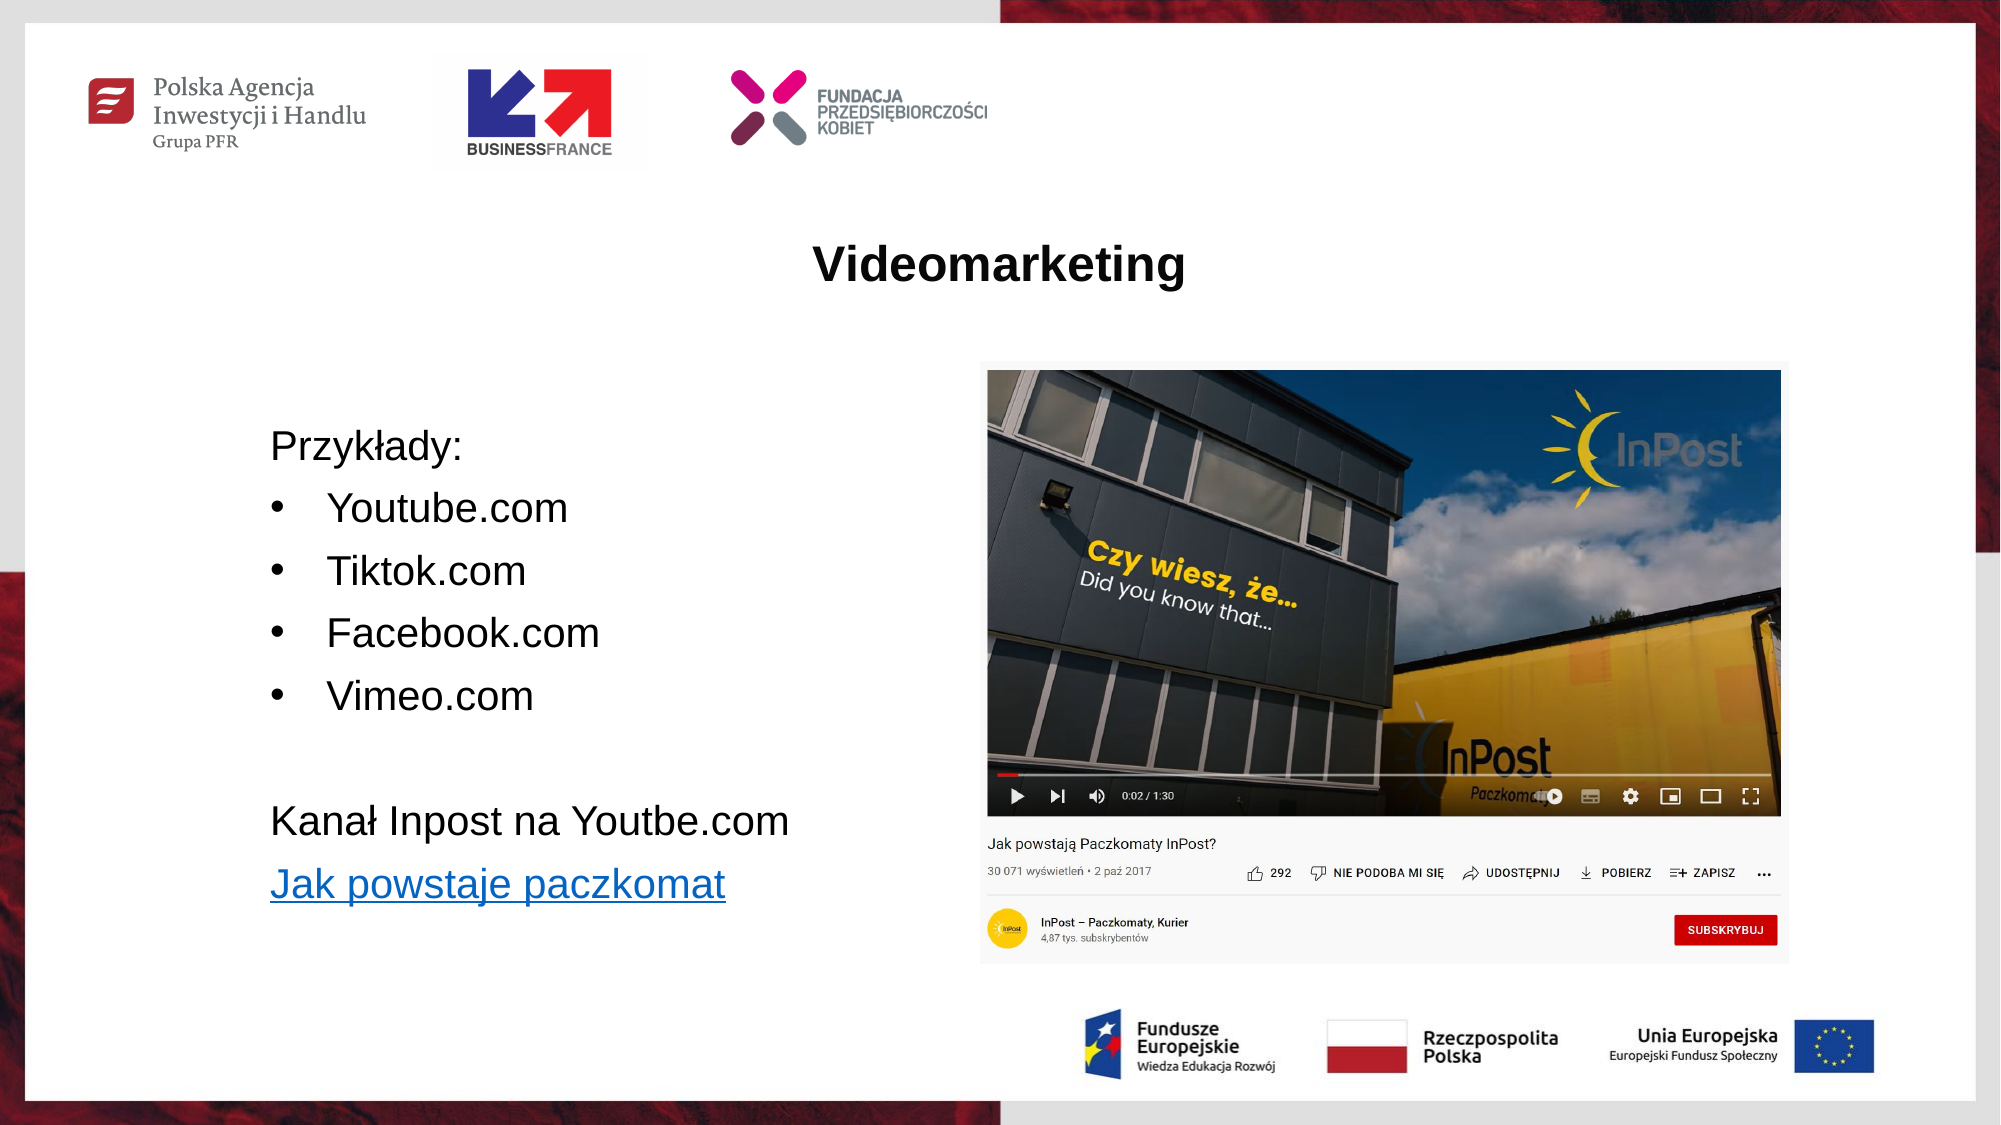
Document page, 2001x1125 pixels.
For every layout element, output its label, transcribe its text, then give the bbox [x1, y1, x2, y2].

text_box Przykłady: Youtube.com Tiktok.com Facebook.com Vimeo.com Kanał Inpost na Youtbe.com Jak powstaje paczkomat [266, 414, 897, 911]
picture [0, 0, 2001, 1125]
text_box Videomarketing [453, 226, 1547, 296]
